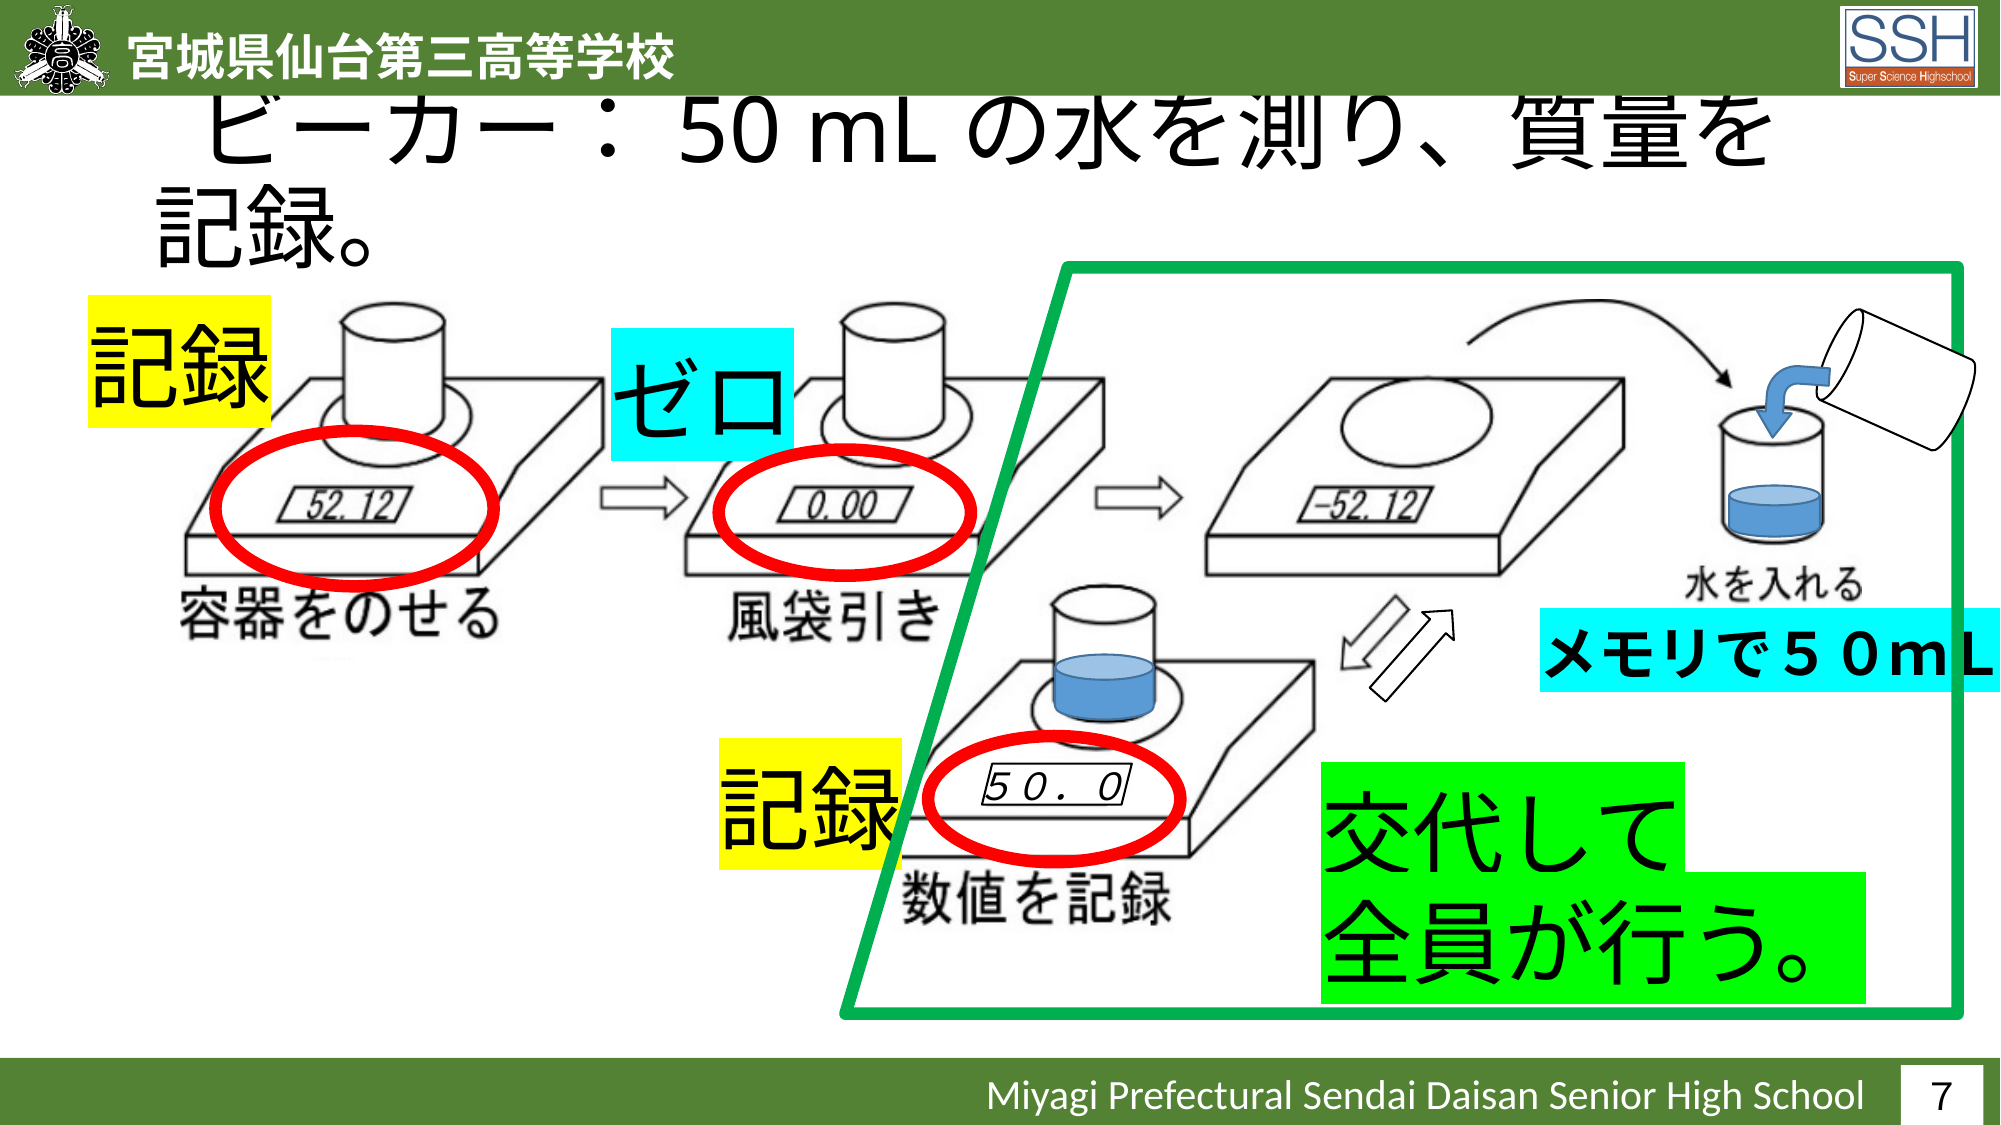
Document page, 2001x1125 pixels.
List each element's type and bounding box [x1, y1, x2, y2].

picture [179, 299, 1862, 988]
text_box [0, 0, 2000, 1125]
